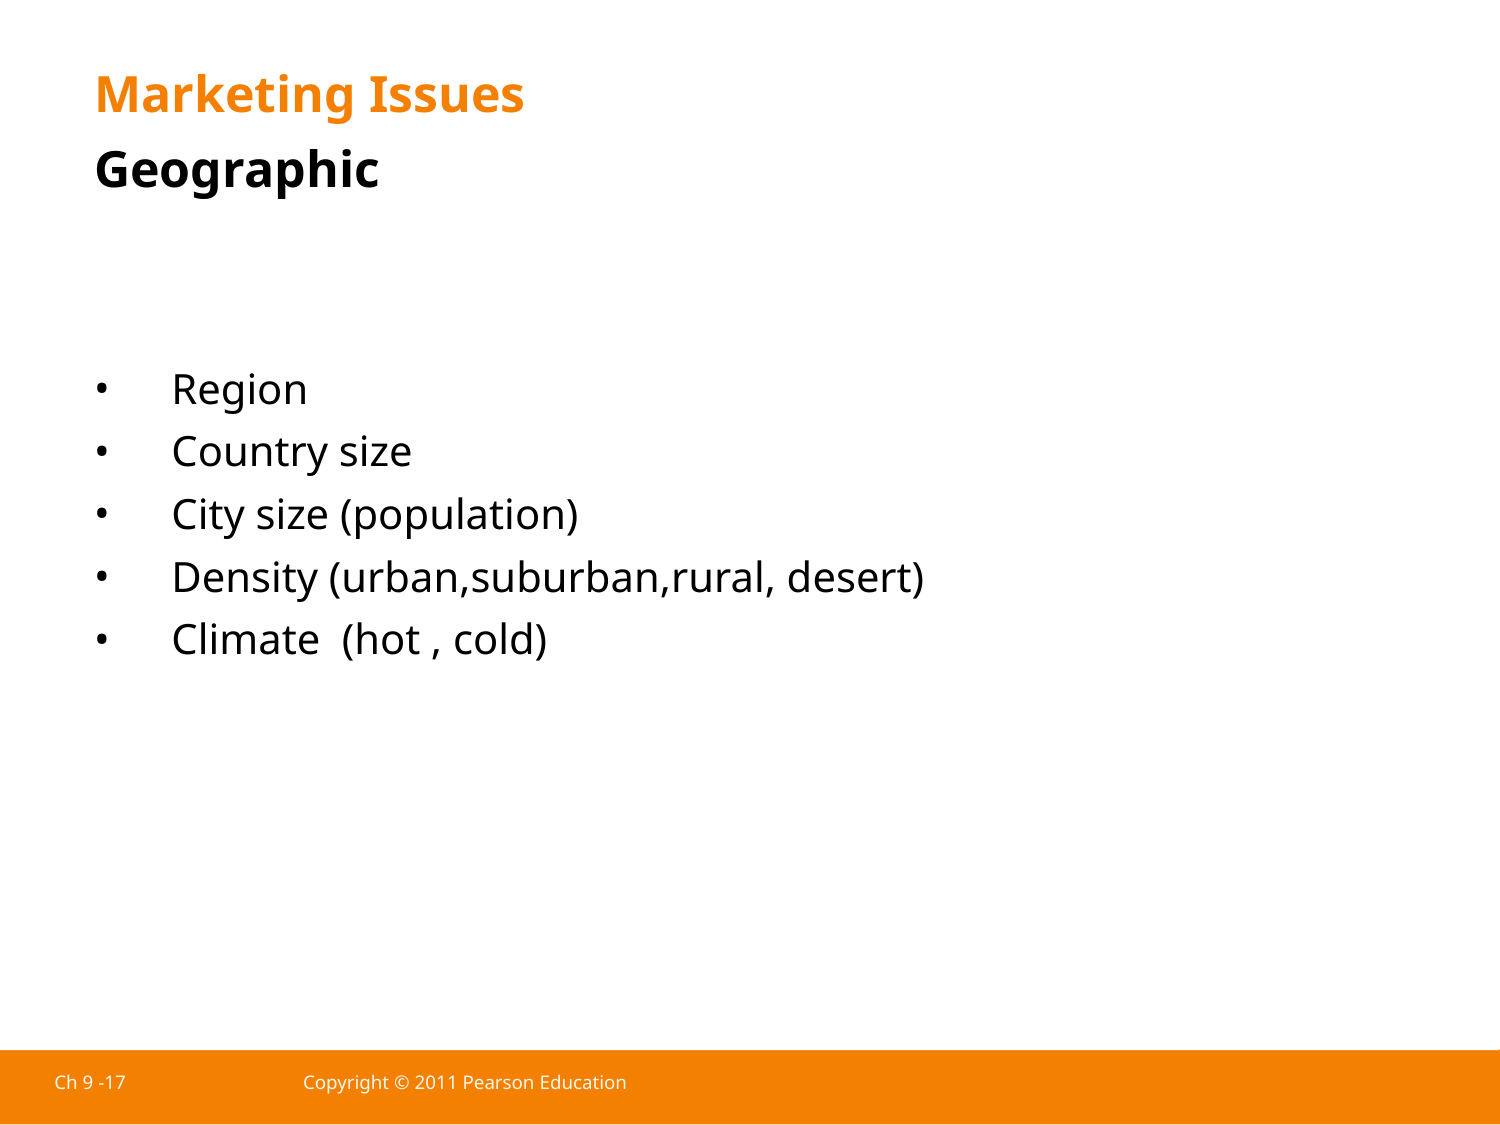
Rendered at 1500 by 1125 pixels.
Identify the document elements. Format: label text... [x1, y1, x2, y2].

list Region Country size City size (population) Density (urban,suburban,rural, desert) Climate (hot , cold) [86, 361, 1388, 726]
text_box Ch 9 -17 [47, 1070, 165, 1093]
picture [1248, 1042, 1500, 1124]
text_box Copyright © 2011 Pearson Education [233, 1070, 697, 1093]
text_box Marketing Issues [87, 62, 1090, 123]
text_box Geographic [87, 137, 1215, 198]
